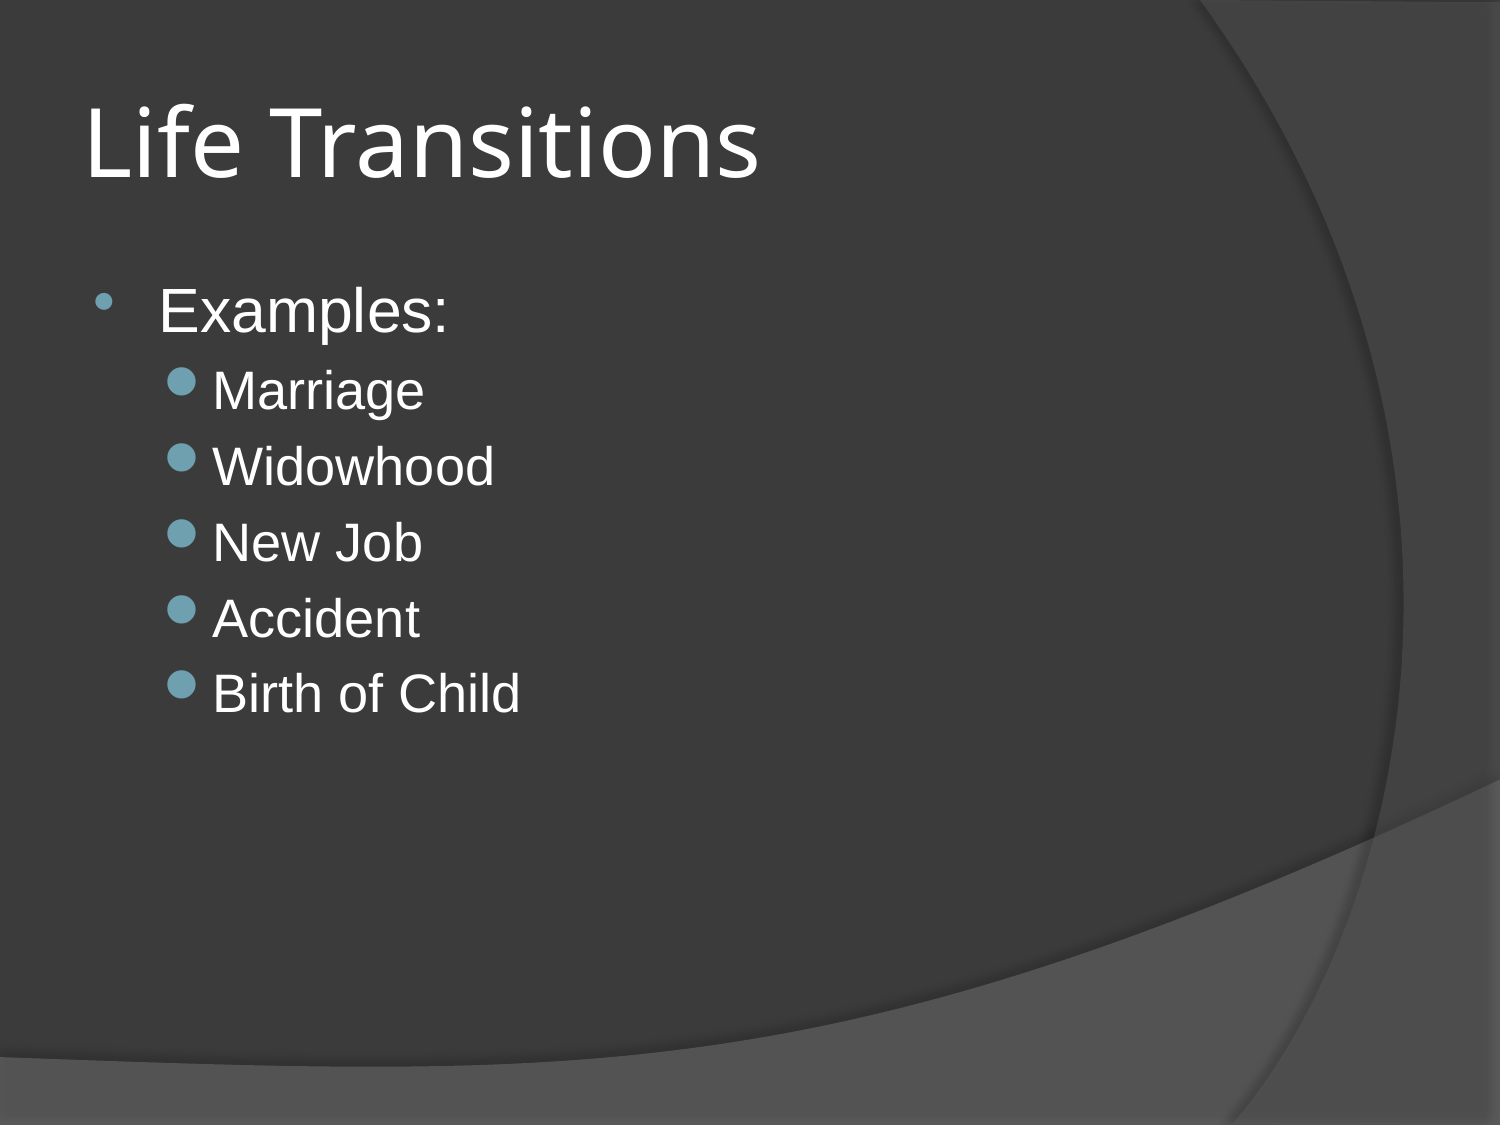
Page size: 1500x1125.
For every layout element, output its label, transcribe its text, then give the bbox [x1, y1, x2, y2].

list Examples: Marriage Widowhood New Job Accident Birth of Child [75, 262, 1300, 1005]
title Life Transitions [75, 45, 1300, 233]
